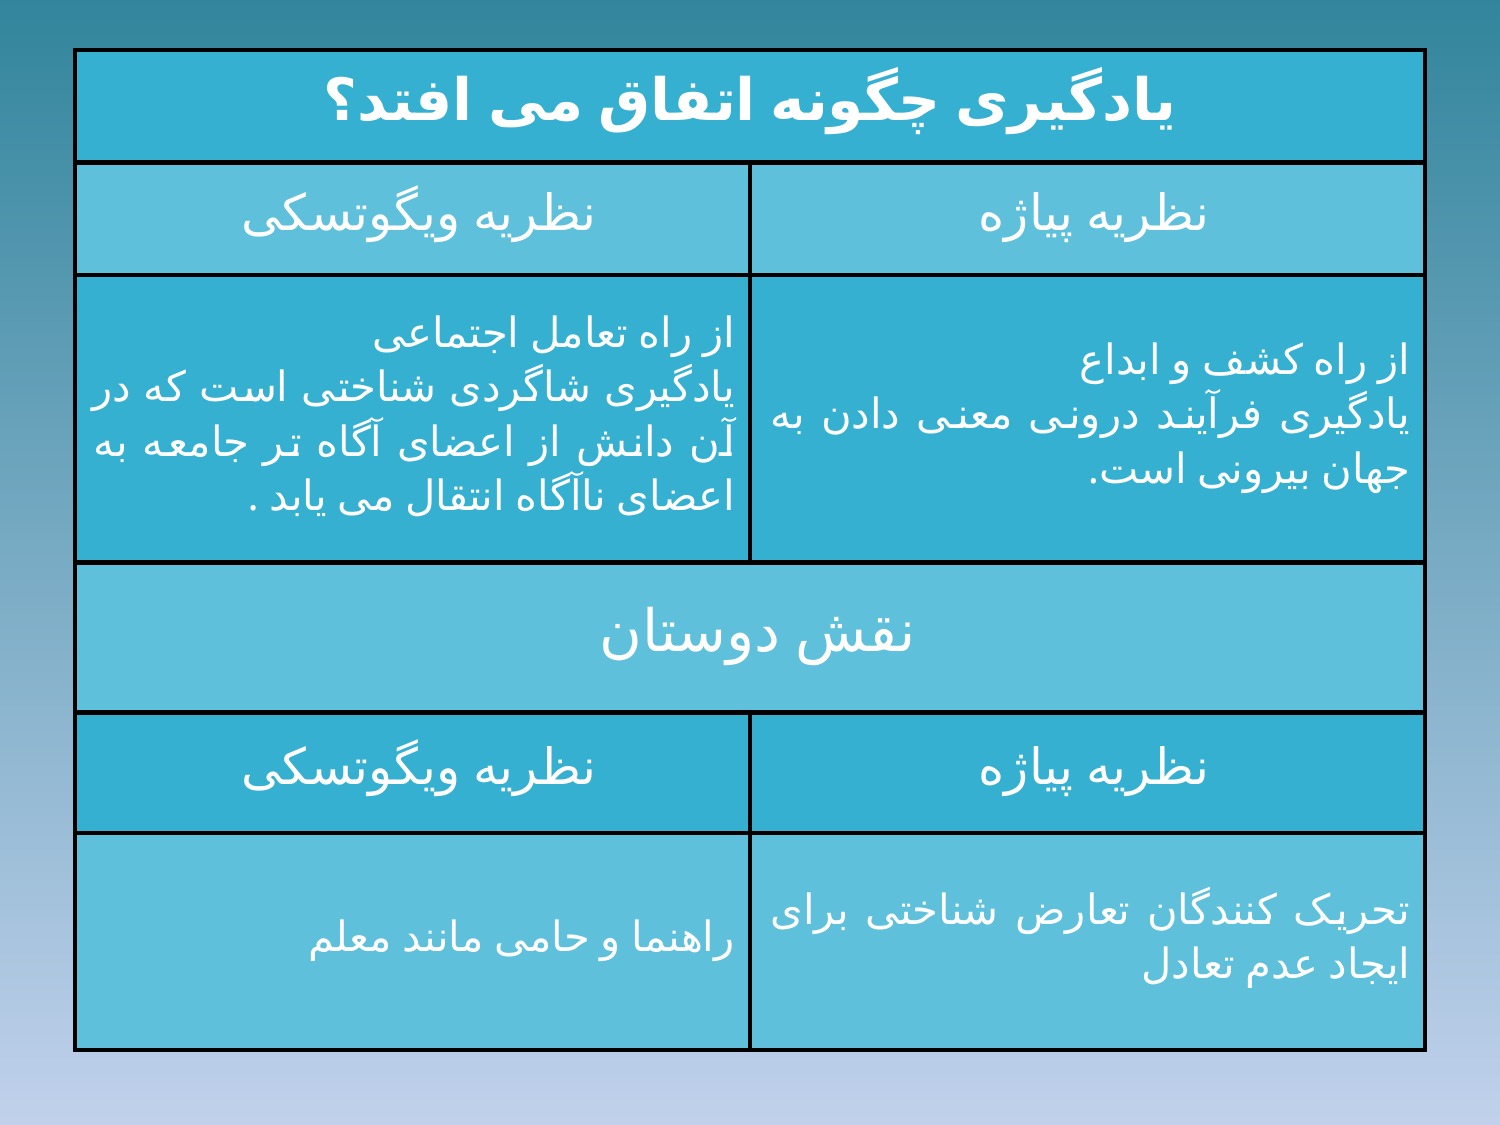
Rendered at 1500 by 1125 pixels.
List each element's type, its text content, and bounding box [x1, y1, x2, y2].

table_cell نظریه پیاژه [752, 715, 1423, 831]
table_header یادگیری چگونه اتفاق می افتد؟ [77, 52, 1423, 160]
table_cell نظریه ویگوتسکی [77, 165, 748, 273]
table_cell نظریه ویگوتسکی [77, 715, 748, 831]
table_cell از راه کشف و ابداع یادگیری فرآیند درونی معنی دادن به جهان بیرونی است. [752, 277, 1423, 560]
table_cell تحریک کنندگان تعارض شناختی برای ایجاد عدم تعادل [752, 835, 1423, 1048]
table_cell نظریه پیاژه [752, 165, 1423, 273]
table_cell راهنما و حامی مانند معلم [77, 835, 748, 1048]
table_cell نقش دوستان [77, 565, 1423, 710]
table_cell از راه تعامل اجتماعی یادگیری شاگردی شناختی است که در آن دانش از اعضای آگاه تر جامعه به اعضای ناآگاه انتقال می یابد . [77, 277, 748, 560]
